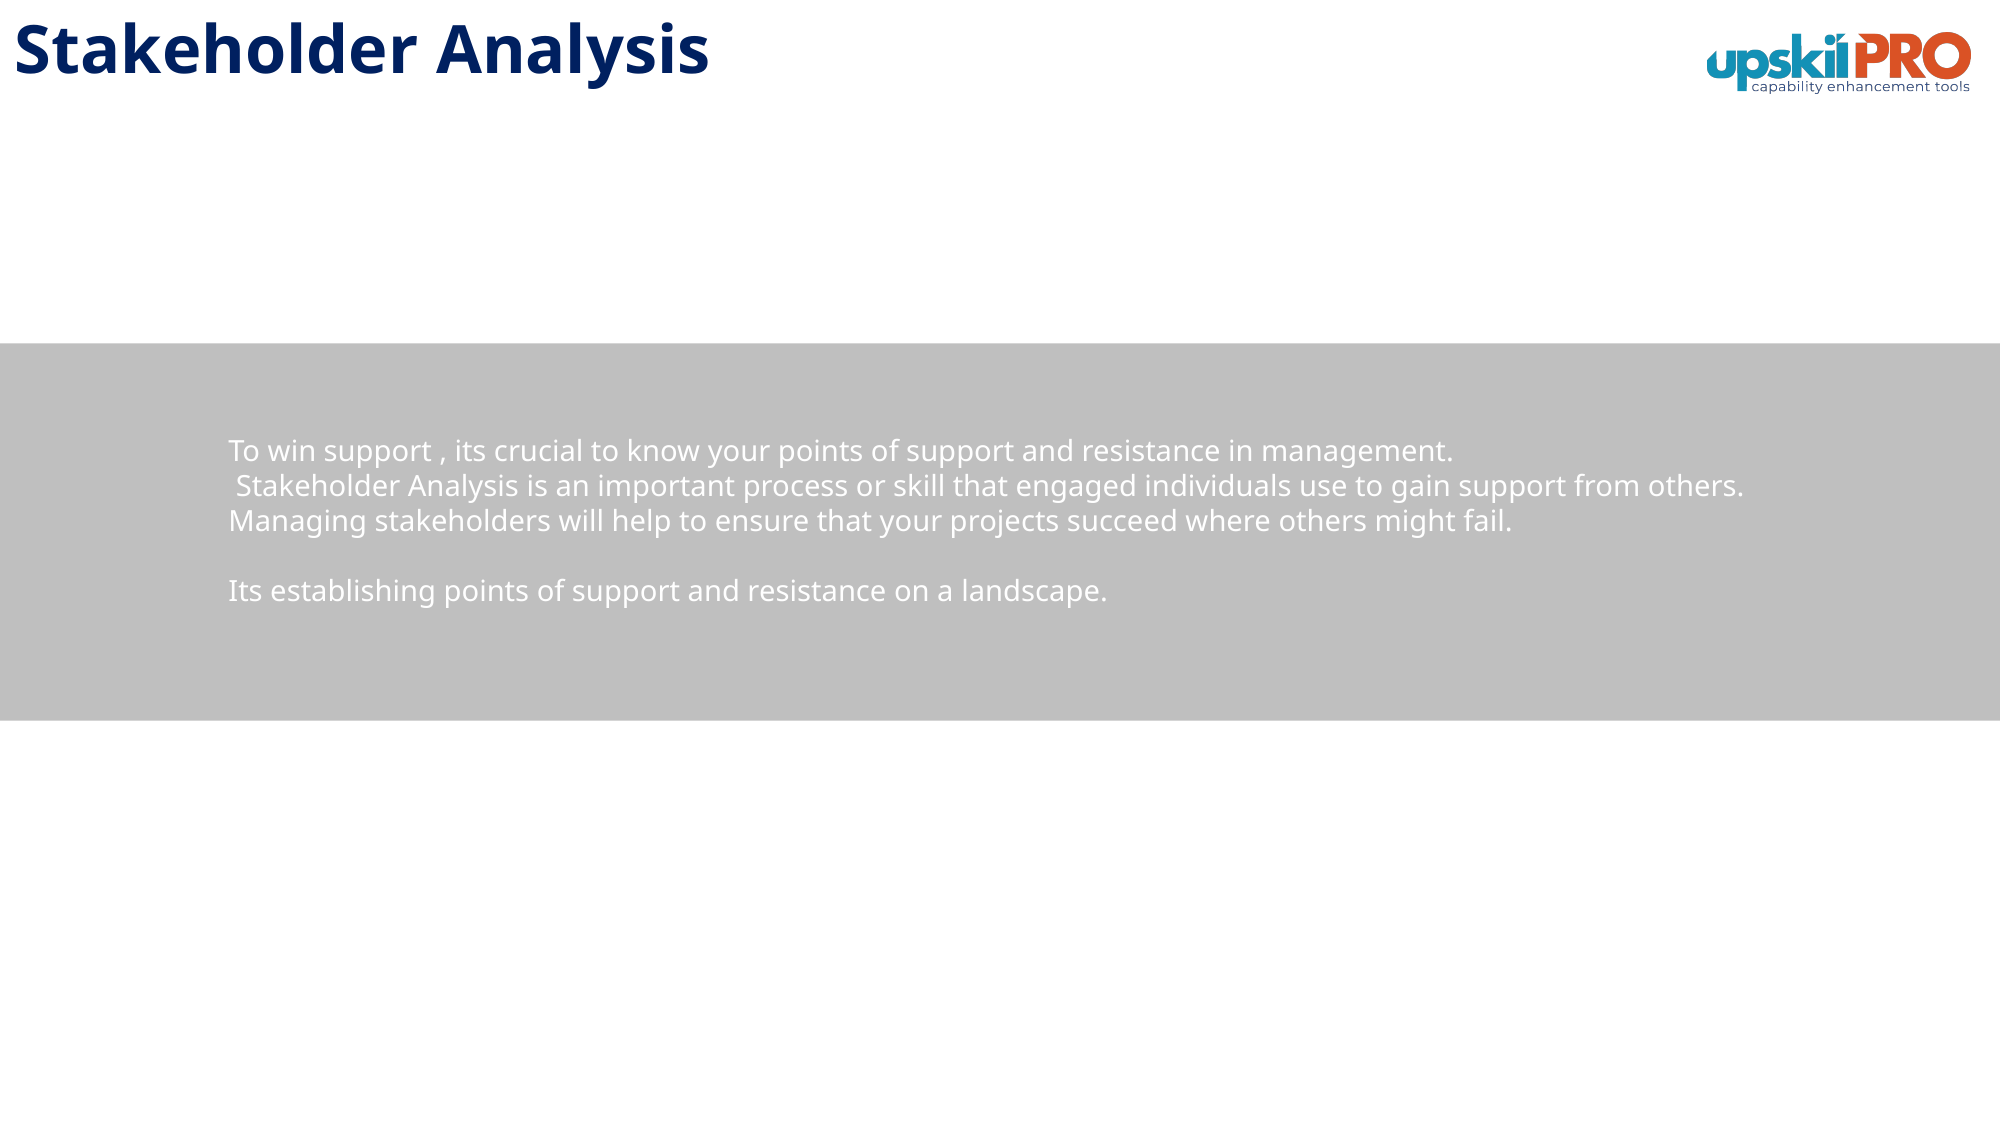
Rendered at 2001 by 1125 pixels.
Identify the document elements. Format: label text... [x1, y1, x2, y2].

text_box [0, 342, 2000, 722]
text_box Stakeholder Analysis [0, 0, 1293, 95]
text_box To win support , its crucial to know your points of support and resistance in management. Stakeholder Analysis is an important process or skill that engaged individuals use to gain support from others. Managing stakeholders will help to ensure that your projects succeed where others might fail. Its establishing points of support and resistance on a landscape. [213, 424, 1787, 615]
picture [1707, 32, 1971, 94]
